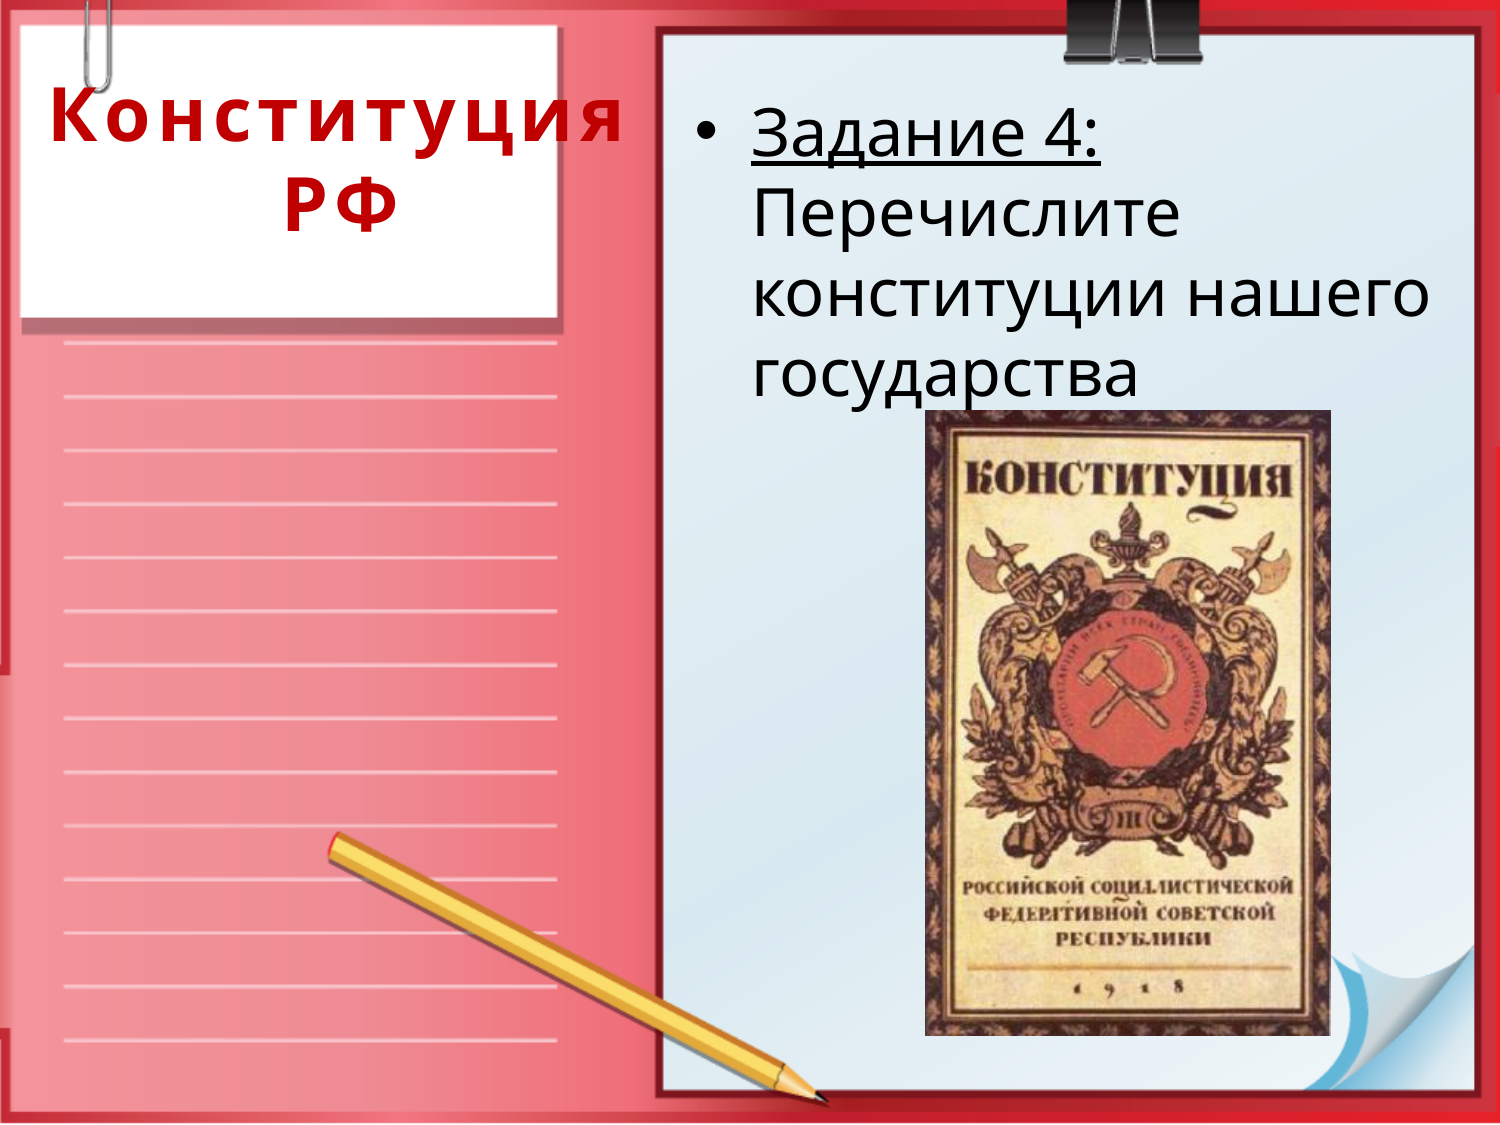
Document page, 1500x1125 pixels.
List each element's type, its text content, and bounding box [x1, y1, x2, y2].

picture [0, 0, 1500, 1125]
title Конституция РФ [23, 58, 657, 317]
list Задание 4: Перечислите конституции нашего государства [679, 82, 1465, 1020]
